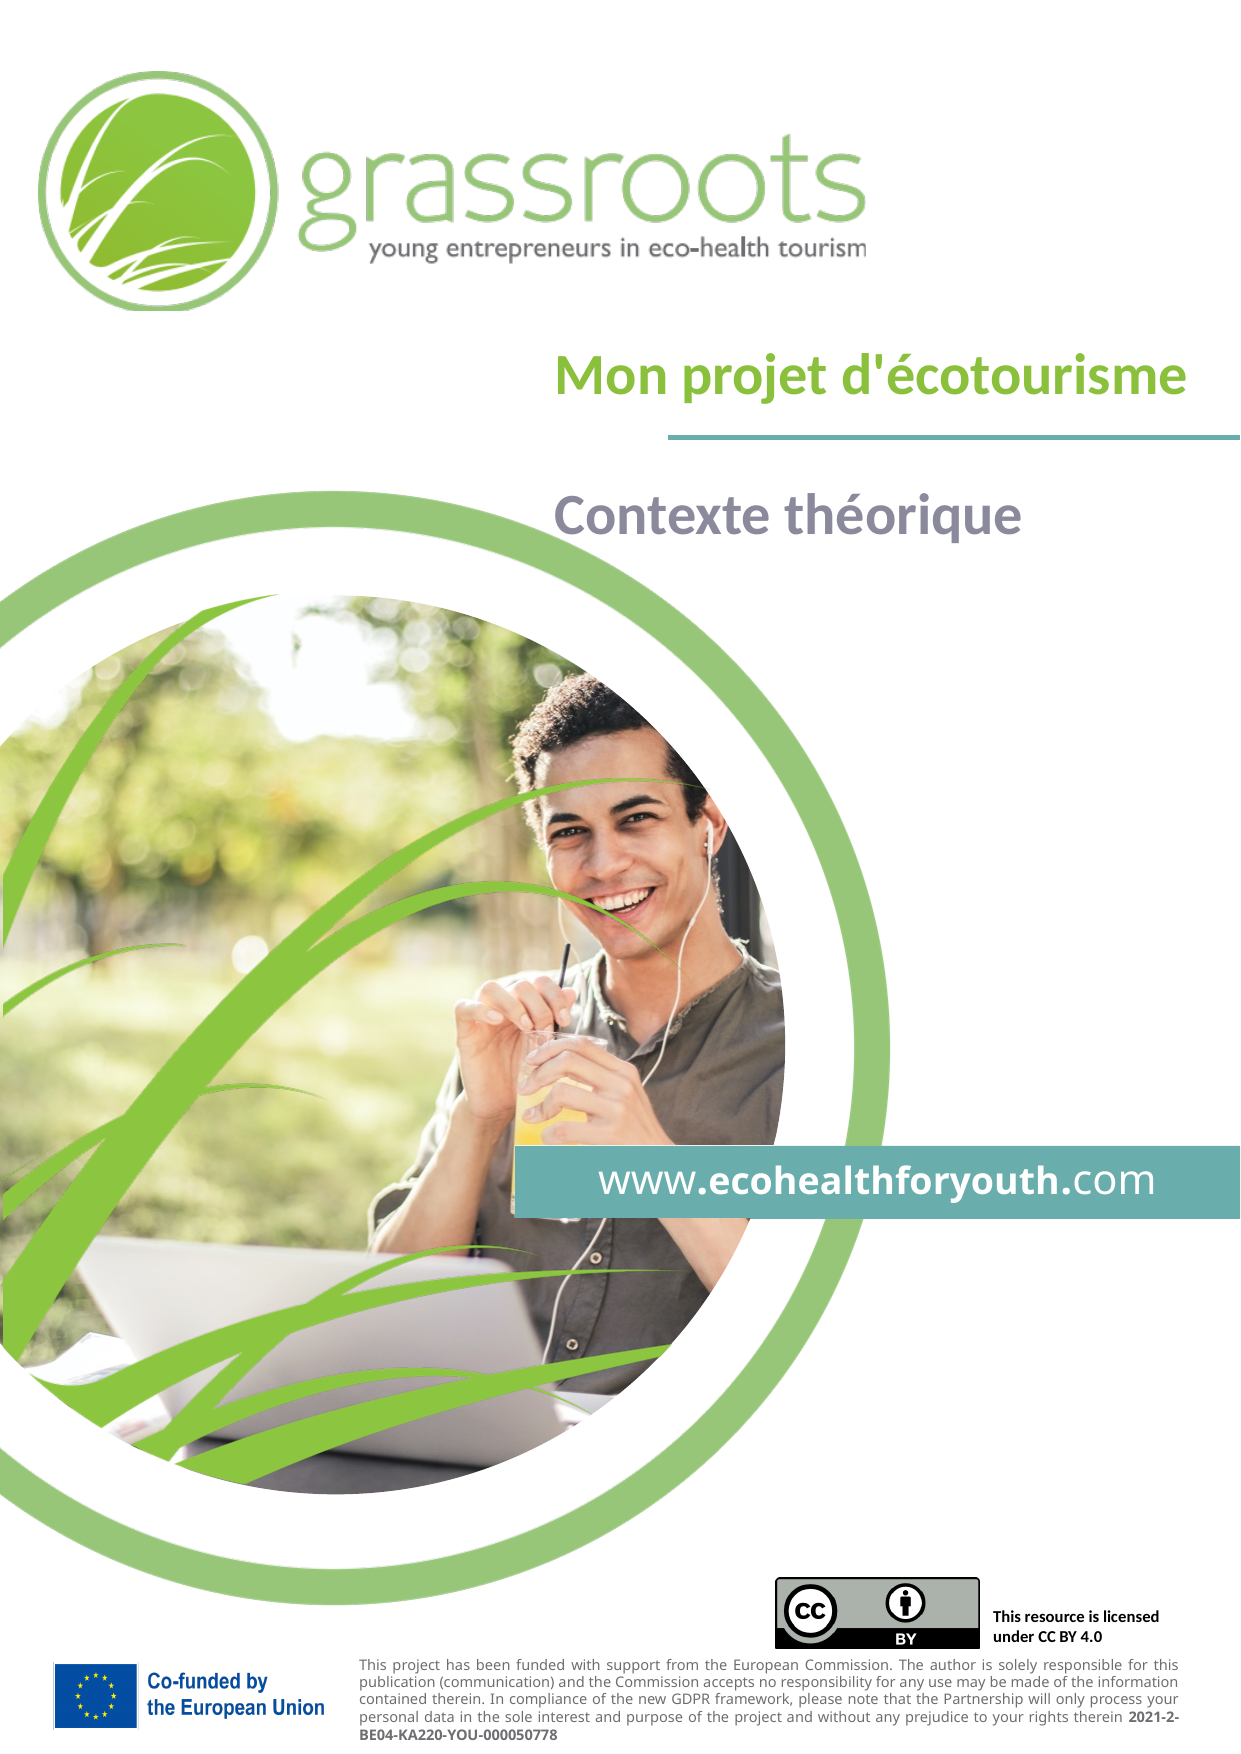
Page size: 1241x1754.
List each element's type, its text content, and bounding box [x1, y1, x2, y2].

list www.ecohealthforyouth.com [786, 1145, 1241, 1219]
picture [0, 268, 1081, 1754]
list Mon projet d'écotourisme Contexte théorique [539, 328, 1241, 534]
picture [75, 268, 241, 306]
